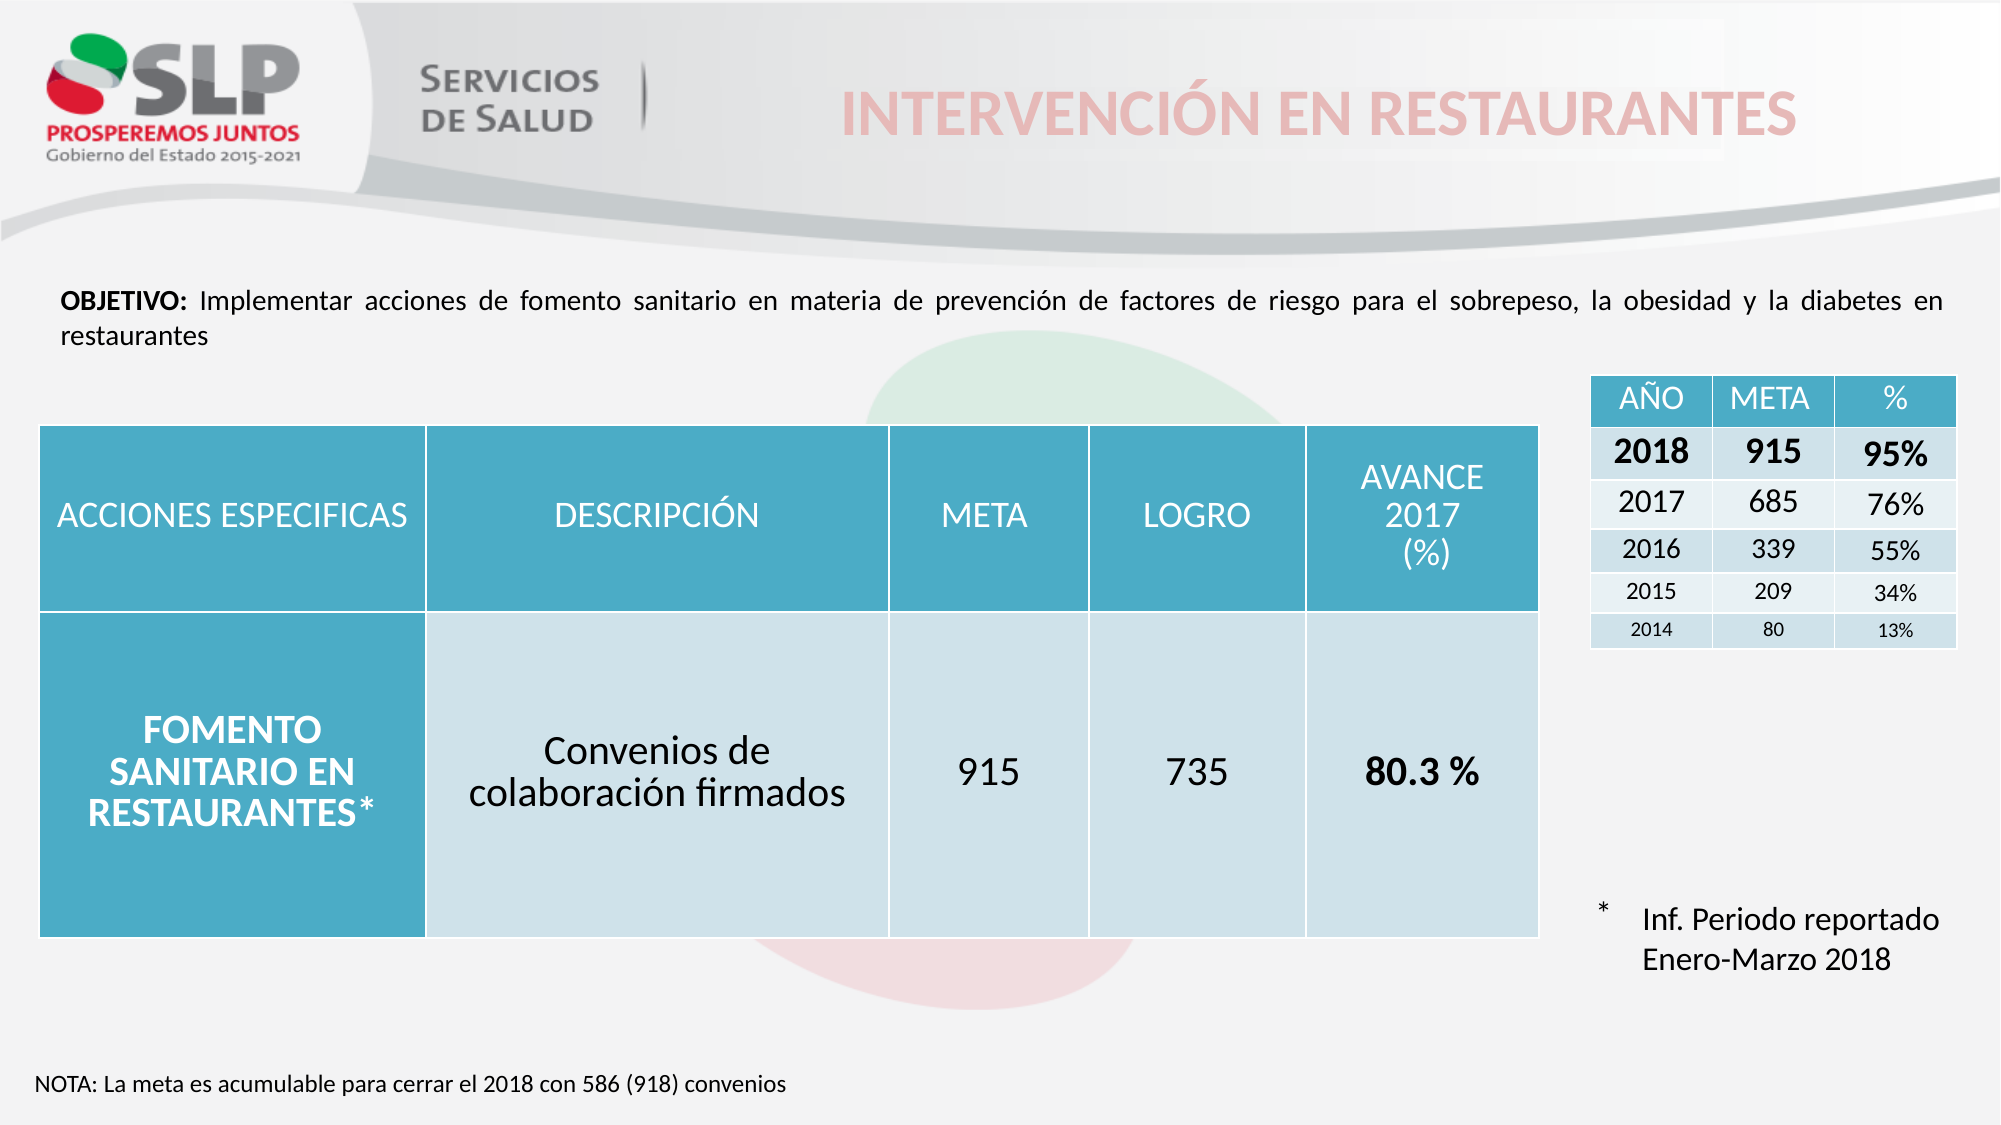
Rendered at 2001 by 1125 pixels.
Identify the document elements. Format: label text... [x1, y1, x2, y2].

table_cell 34% [1835, 574, 1956, 612]
table_cell 339 [1713, 530, 1834, 572]
text_box NOTA: La meta es acumulable para cerrar el 2018 con 586 (918) convenios [19, 1060, 1158, 1101]
table_cell 2014 [1591, 614, 1712, 648]
table_header AÑO [1591, 376, 1712, 427]
table_cell 2015 [1591, 574, 1712, 612]
table_cell 2017 [1591, 481, 1712, 528]
table_cell Convenios de colaboración firmados [427, 613, 888, 937]
table_cell 76% [1835, 481, 1956, 528]
table_cell 2018 [1591, 428, 1712, 479]
table_cell 915 [890, 613, 1088, 937]
text_box Inf. Periodo reportado Enero-Marzo 2018 [1580, 889, 1967, 985]
table_header META [890, 426, 1088, 611]
table_cell 80.3 % [1307, 613, 1538, 937]
table_cell 95% [1835, 428, 1956, 479]
table_cell FOMENTO SANITARIO EN RESTAURANTES* [40, 613, 425, 937]
table_cell 685 [1713, 481, 1834, 528]
table_header ACCIONES ESPECIFICAS [40, 426, 425, 611]
table_header LOGRO [1090, 426, 1305, 611]
table_cell 13% [1835, 614, 1956, 648]
table_header META [1713, 376, 1834, 427]
table_cell 55% [1835, 530, 1956, 572]
list OBJETIVO: Implementar acciones de fomento sanitario en materia de prevención de factores de riesgo para el sobrepeso, la obesidad y la diabetes en restaurantes [48, 275, 1957, 363]
table_cell 2016 [1591, 530, 1712, 572]
text_box INTERVENCIÓN EN RESTAURANTES [670, 19, 1969, 199]
picture [0, 0, 2001, 1125]
table_cell 80 [1713, 614, 1834, 648]
table_cell 735 [1090, 613, 1305, 937]
table_header AVANCE 2017 (%) [1307, 426, 1538, 611]
table_cell 915 [1713, 428, 1834, 479]
table_header DESCRIPCIÓN [427, 426, 888, 611]
table_header % [1835, 376, 1956, 427]
table_cell 209 [1713, 574, 1834, 612]
